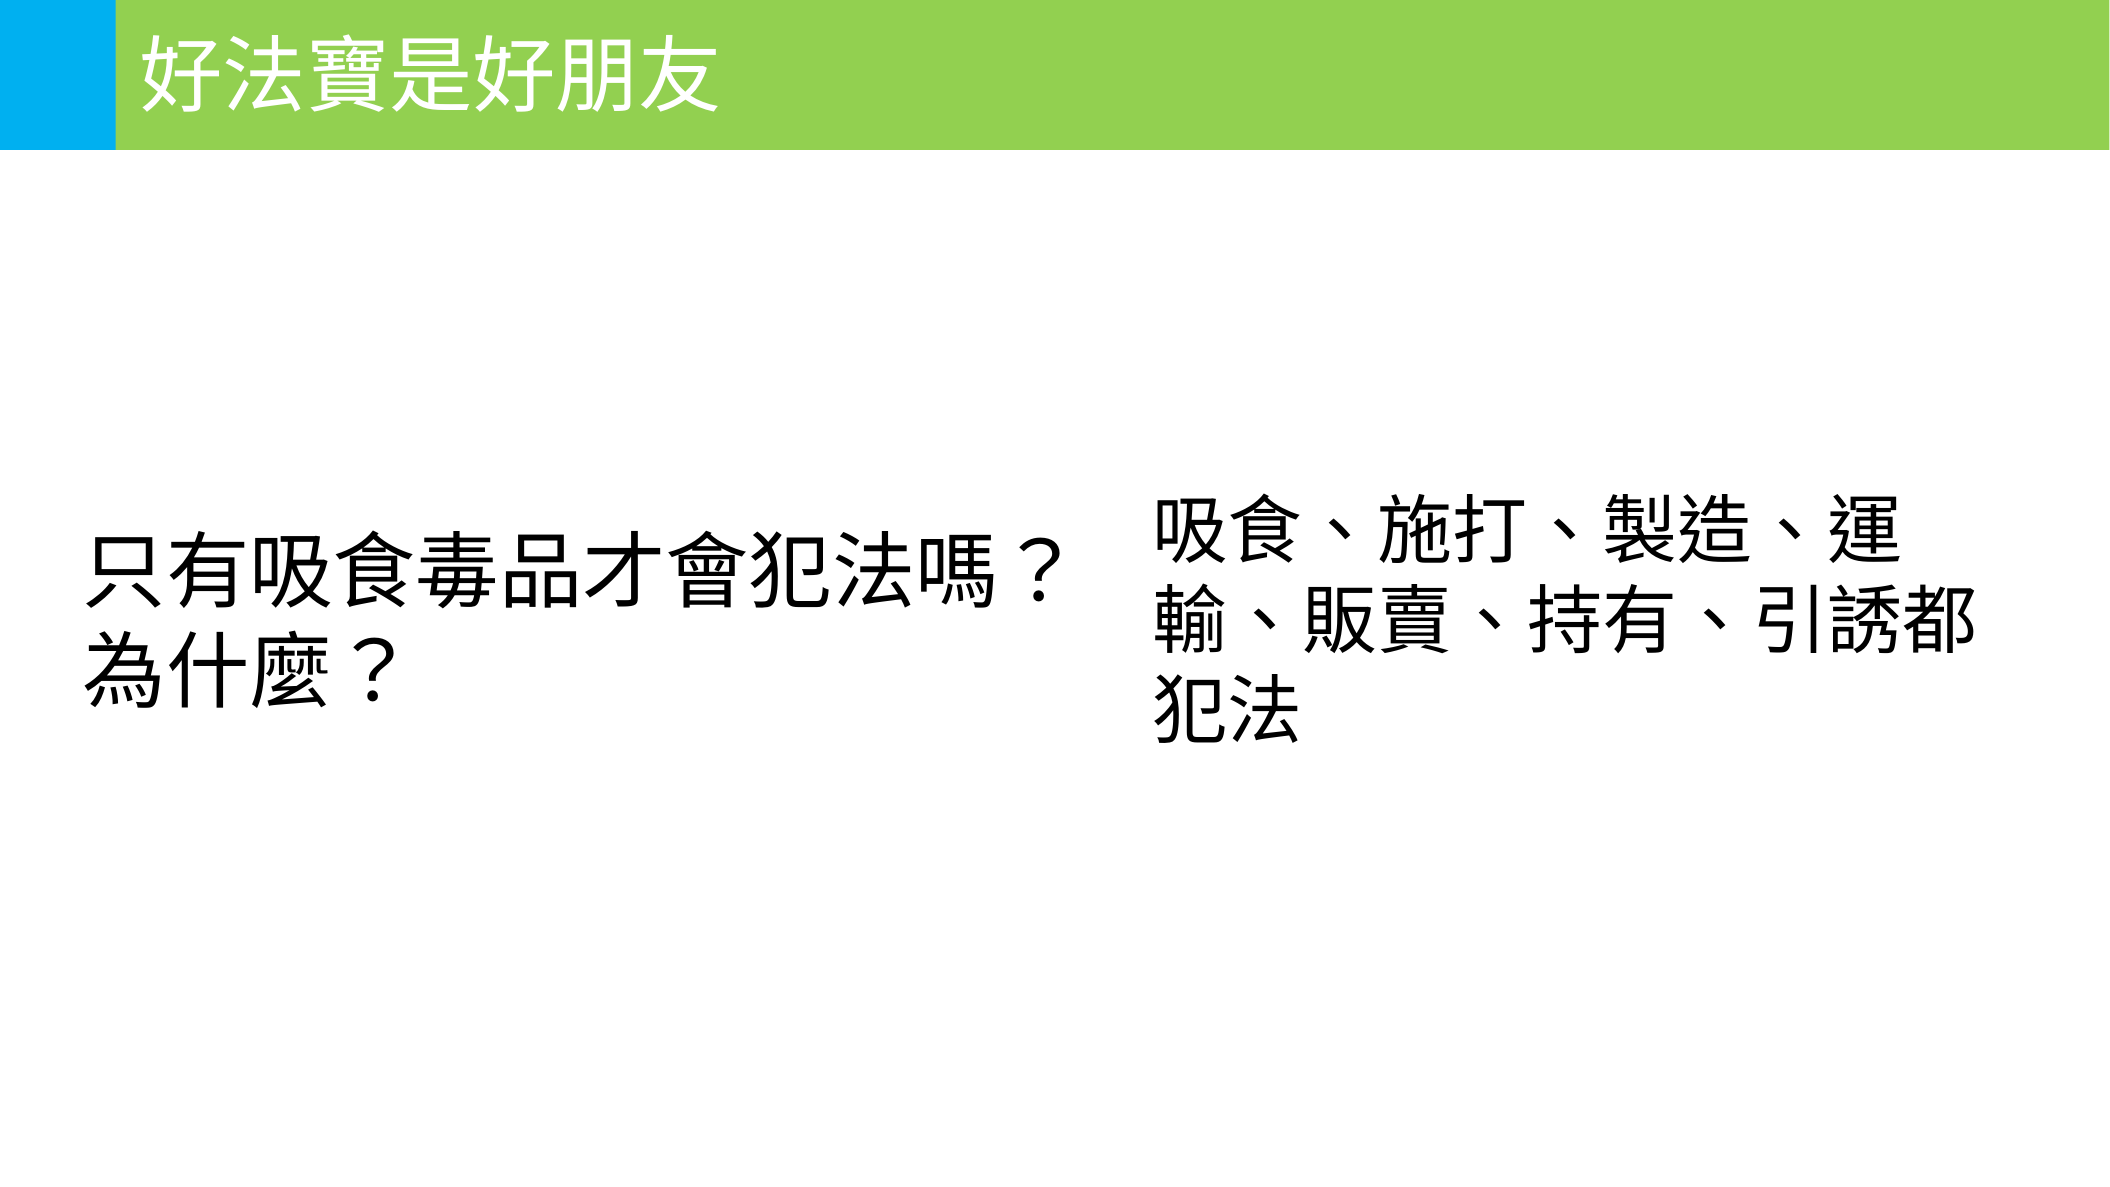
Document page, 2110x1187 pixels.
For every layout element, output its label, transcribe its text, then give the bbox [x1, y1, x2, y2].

text_box 好法寶是好朋友 [124, 14, 738, 130]
text_box 只有吸食毒品才會犯法嗎？ 為什麼？ [68, 510, 1097, 726]
text_box 吸食、施打、製造、運輸、販賣、持有、引誘都犯法 [1137, 475, 2002, 760]
